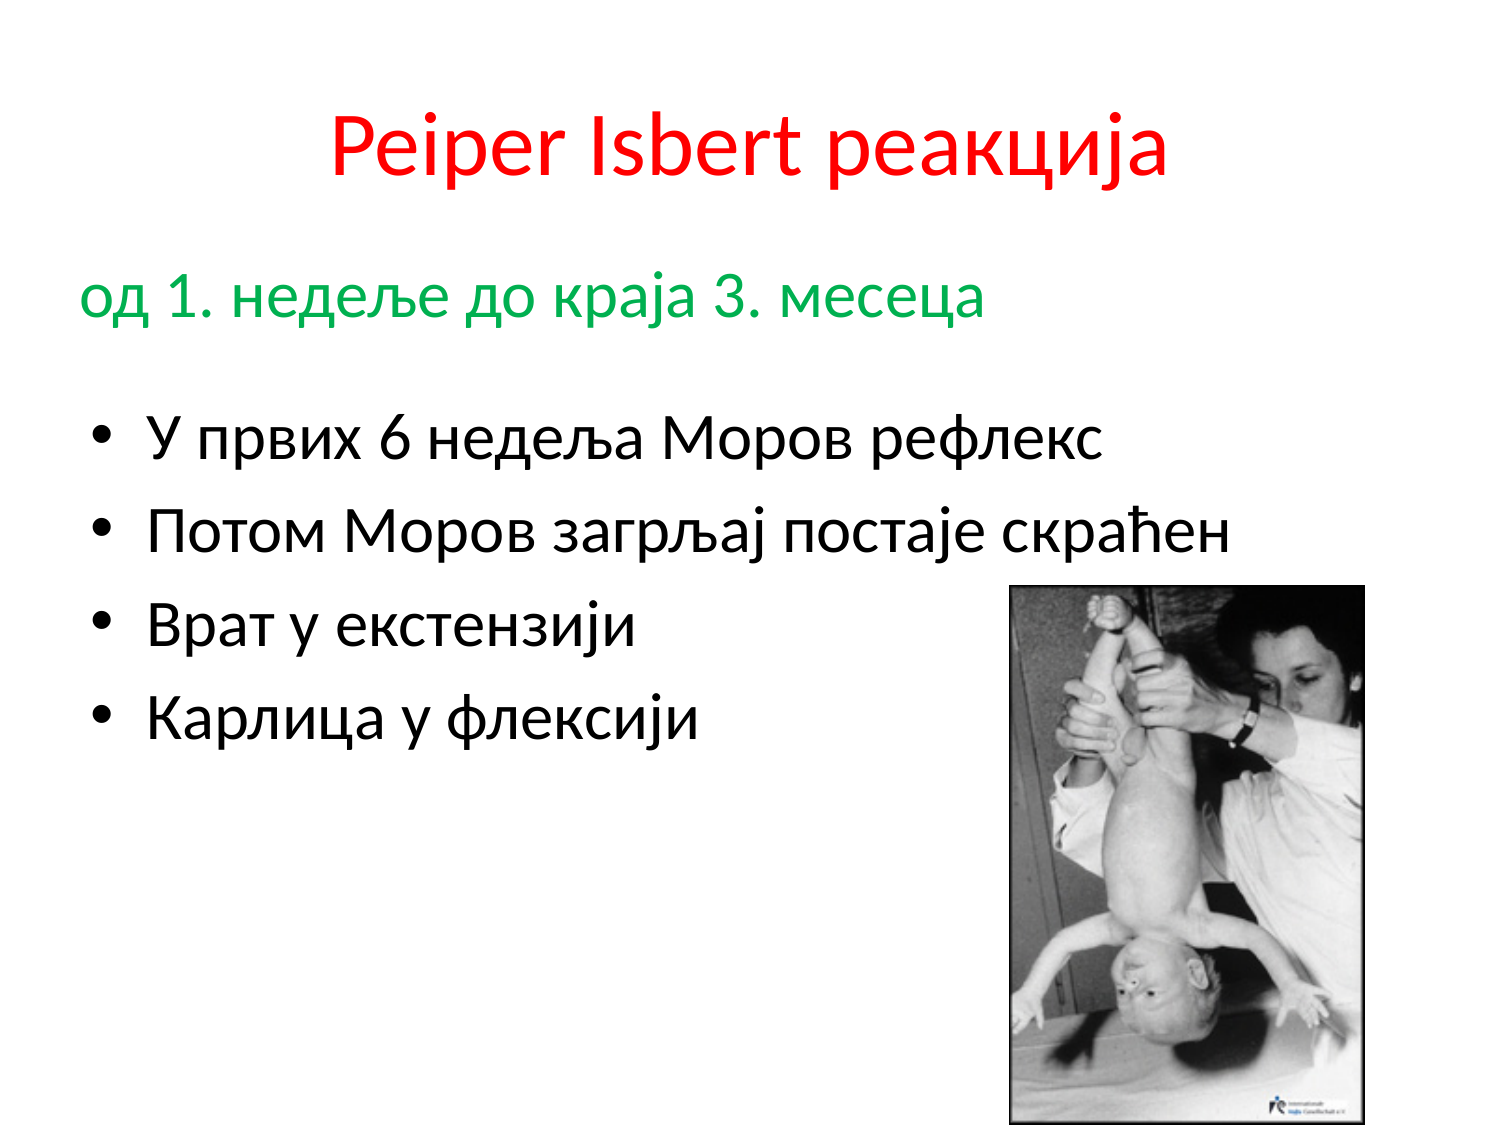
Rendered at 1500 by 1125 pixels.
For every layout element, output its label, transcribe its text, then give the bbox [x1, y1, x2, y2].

list У првих 6 недеља Моров рефлекс Потом Моров загрљај постаје скраћен Врат у екстензији Карлица у флексији [75, 385, 1425, 1005]
title Peiper Isbert реакција [75, 45, 1425, 233]
picture [1009, 584, 1365, 1125]
text_box од 1. недеље до краја 3. месеца [64, 243, 1376, 339]
